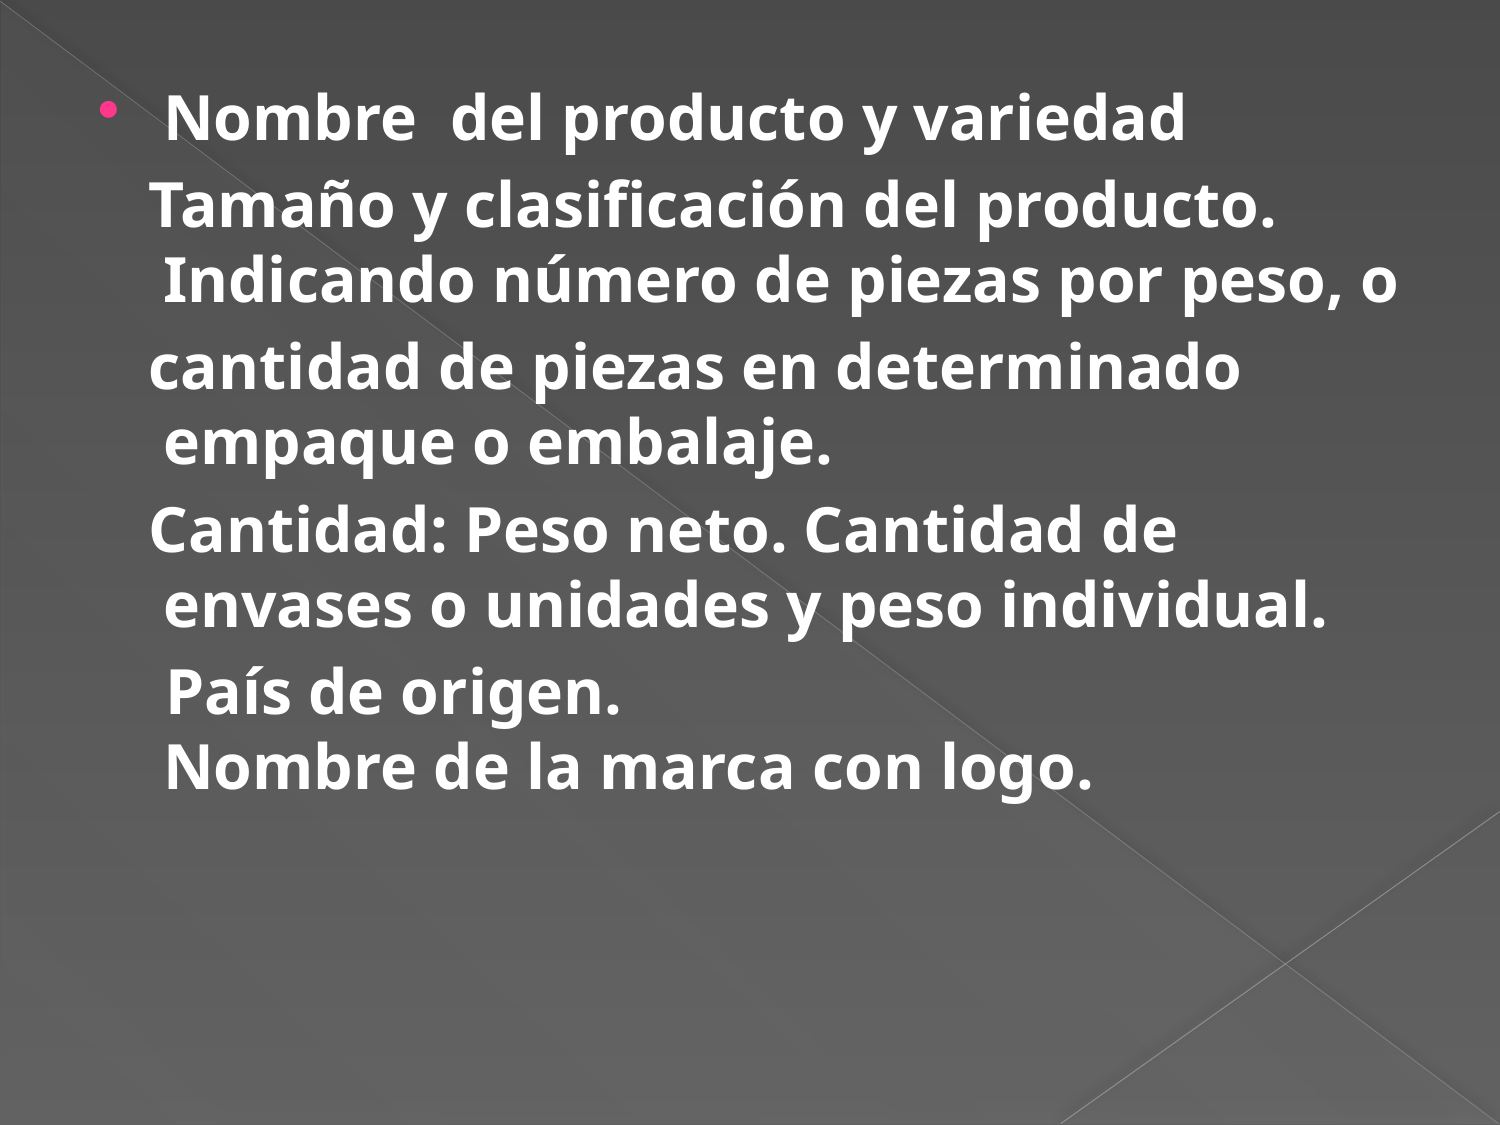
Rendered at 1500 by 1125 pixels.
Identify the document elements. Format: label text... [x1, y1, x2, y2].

list Nombre del producto y variedad Tamaño y clasificación del producto. Indicando número de piezas por peso, o cantidad de piezas en determinado empaque o embalaje. Cantidad: Peso neto. Cantidad de envases o unidades y peso individual. País de origen. Nombre de la marca con logo. [75, 70, 1425, 1059]
